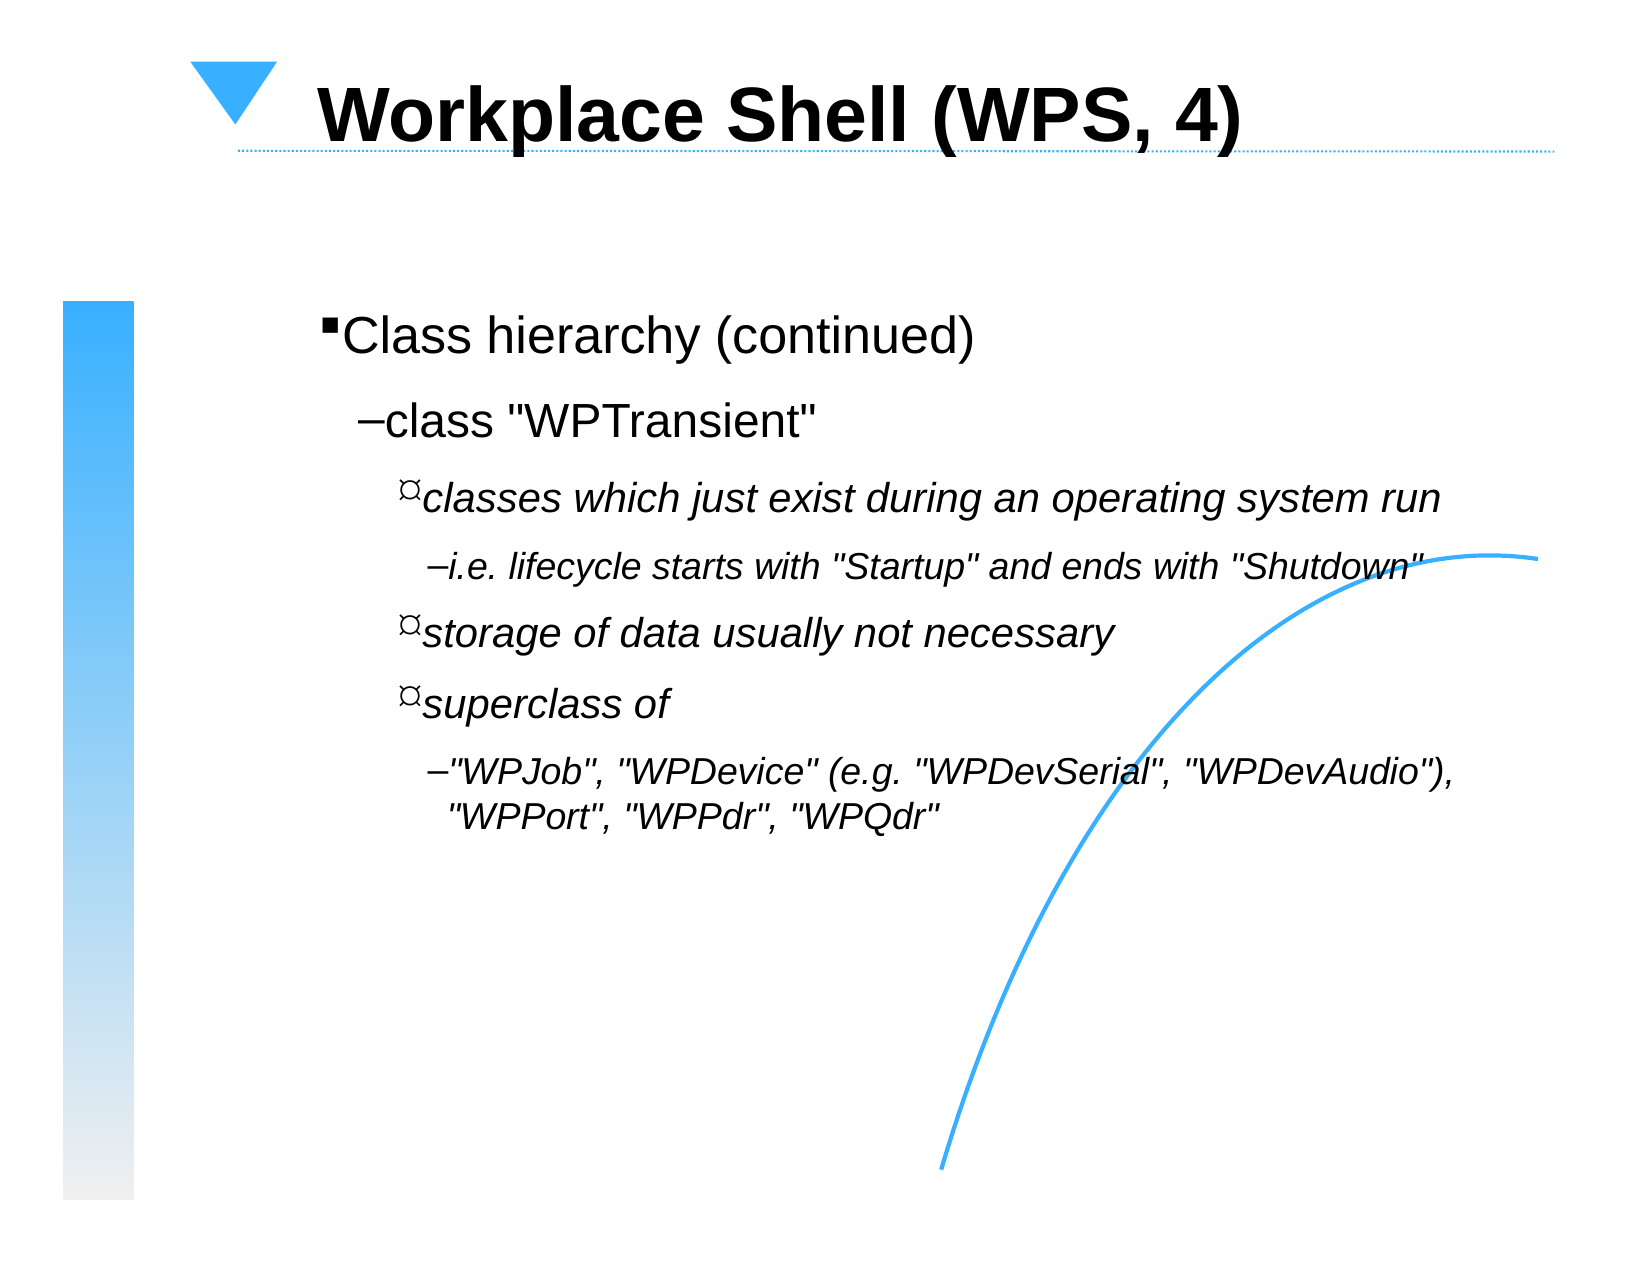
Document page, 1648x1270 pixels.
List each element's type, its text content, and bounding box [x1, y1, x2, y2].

text_box [190, 61, 278, 125]
text_box Workplace Shell (WPS, 4) [317, 64, 1549, 158]
text_box Class hierarchy (continued) class "WPTransient" classes which just exist during an operating system run i.e. lifecycle starts with "Startup" and ends with "Shutdown" storage of data usually not necessary superclass of "WPJob", "WPDevice" (e.g. "WPDevSerial", "WPDevAudio"), "WPPort", "WPPdr", "WPQdr" [318, 301, 1600, 838]
text_box [63, 301, 134, 1200]
text_box [941, 838, 1266, 1170]
